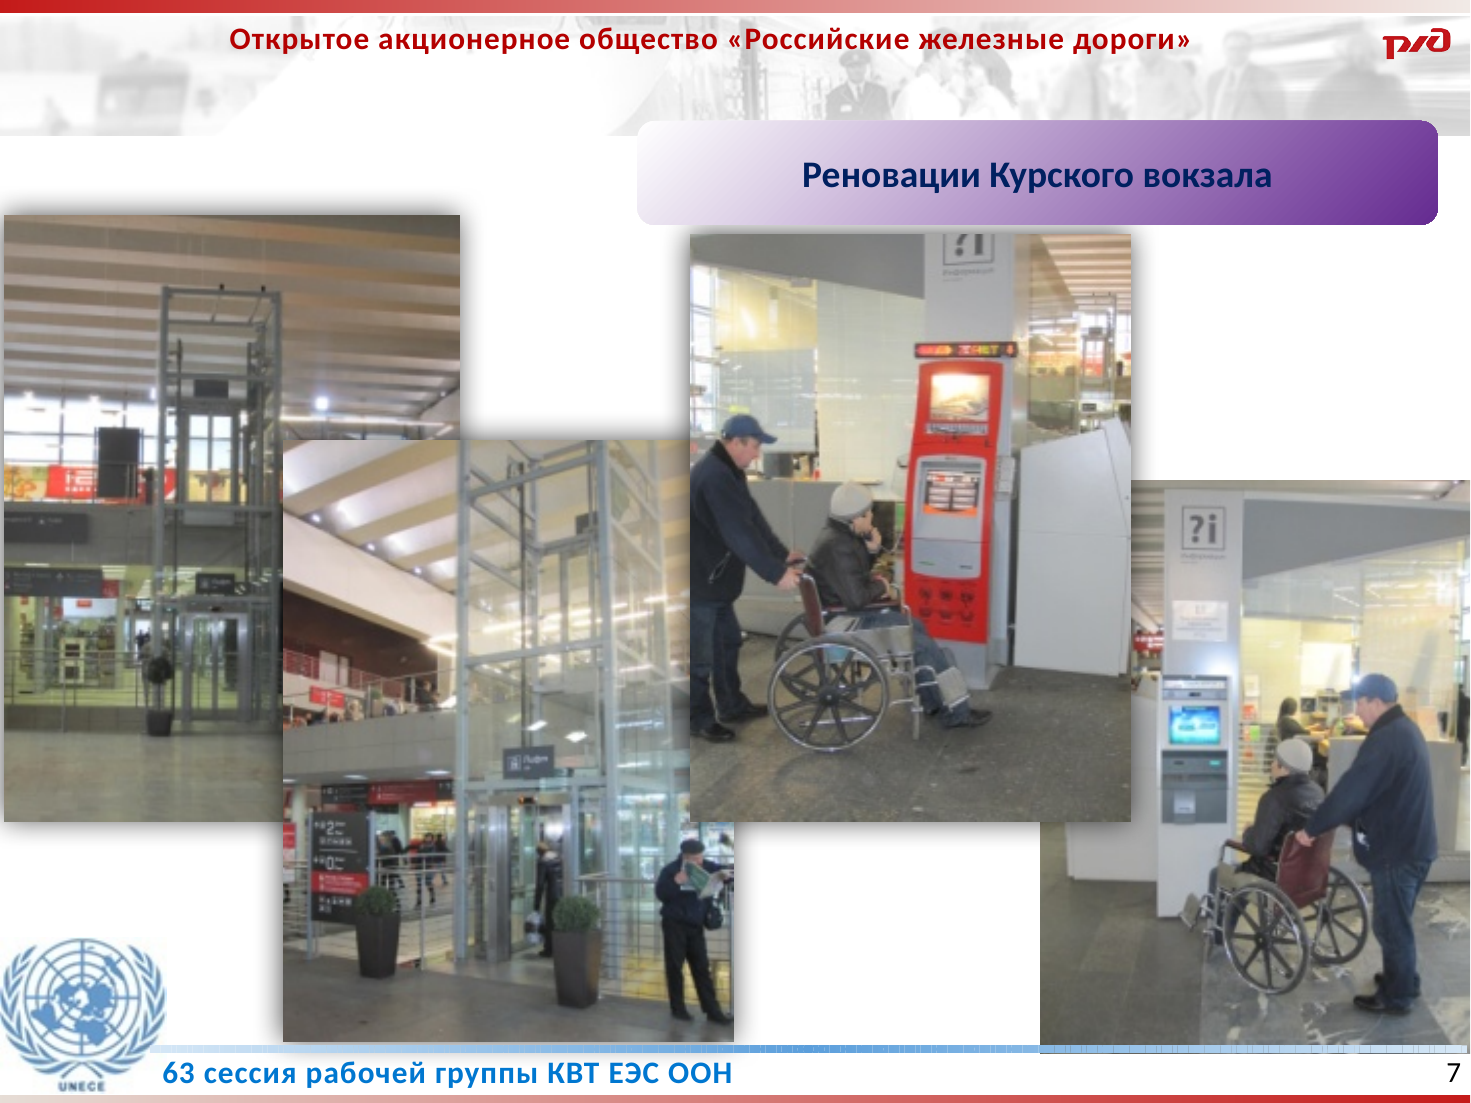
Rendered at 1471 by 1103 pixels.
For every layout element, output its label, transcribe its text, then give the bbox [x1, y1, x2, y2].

text_box 63 сессия рабочей группы КВТ ЕЭС ООН [172, 1052, 752, 1090]
picture [0, 937, 168, 1094]
slide_number 6 [1148, 1062, 1462, 1089]
picture [4, 215, 460, 822]
text_box Открытое акционерное общество «Российские железные дороги» [159, 18, 1266, 56]
text_box [172, 1043, 1035, 1055]
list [282, 440, 734, 1042]
picture [1381, 27, 1452, 61]
picture [689, 233, 1471, 1054]
text_box Реновации Курского вокзала [635, 118, 1440, 228]
